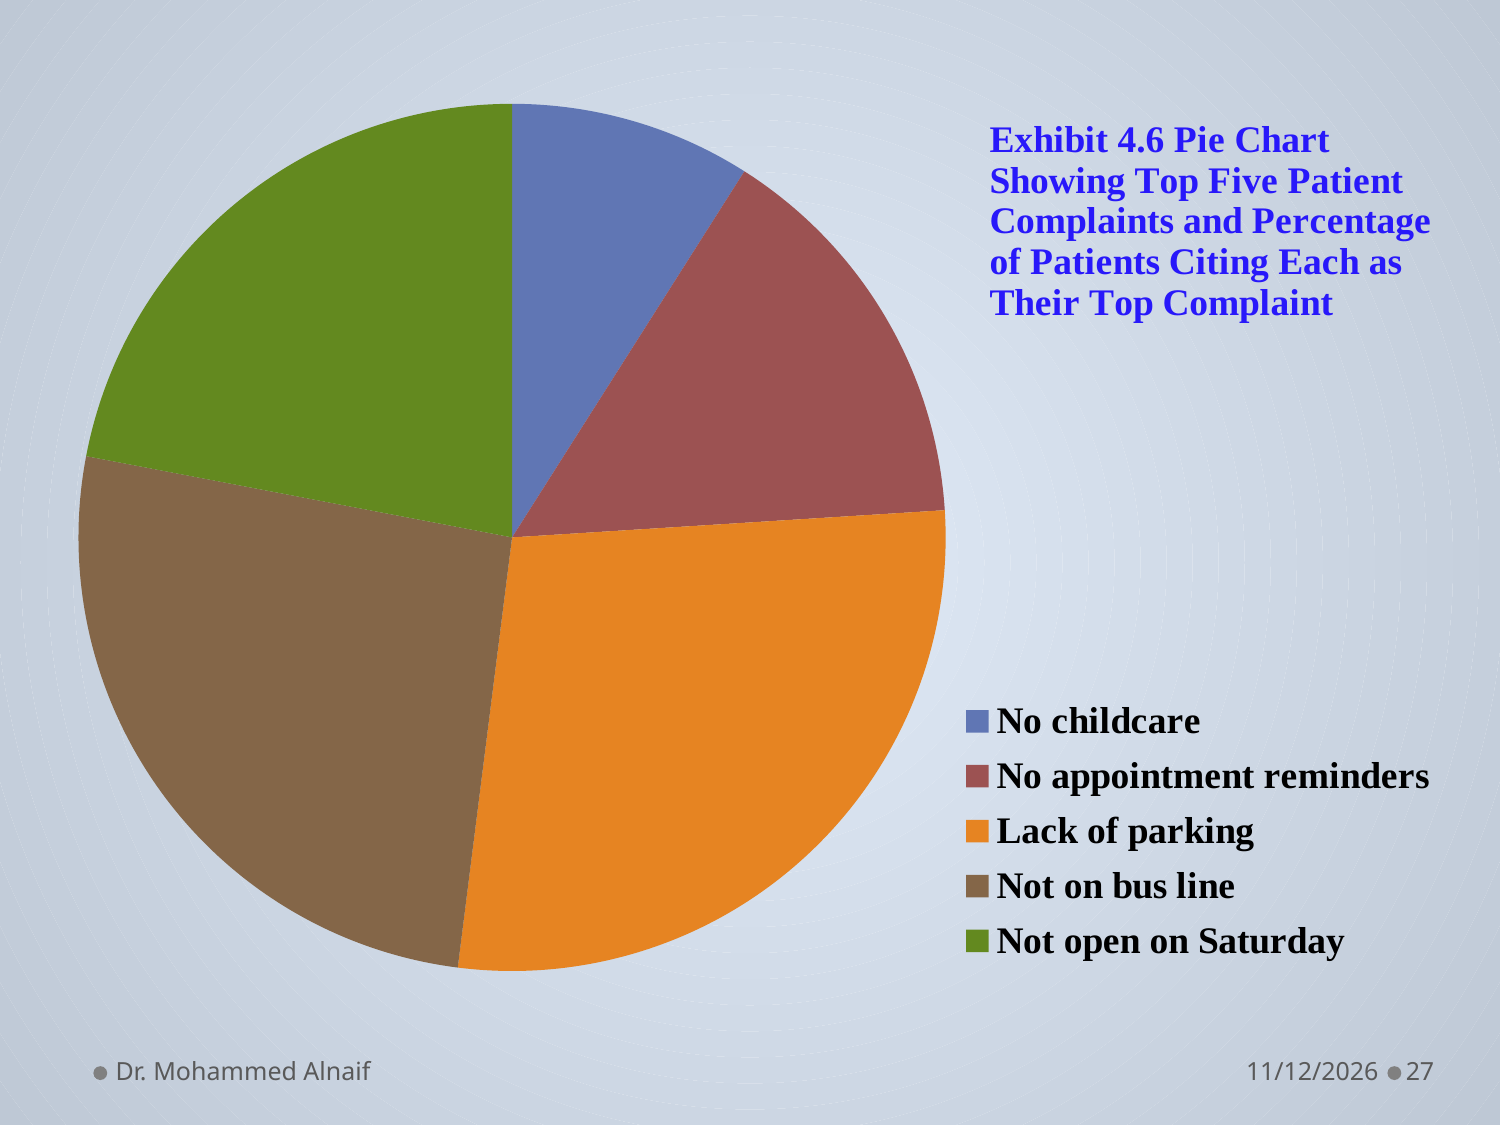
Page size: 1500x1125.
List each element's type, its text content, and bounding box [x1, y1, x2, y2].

chart [49, 62, 1476, 1013]
slide_number 27 [1401, 1042, 1494, 1103]
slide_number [1043, 1042, 1386, 1103]
footer Dr. Mohammed Alnaif [108, 1042, 576, 1103]
